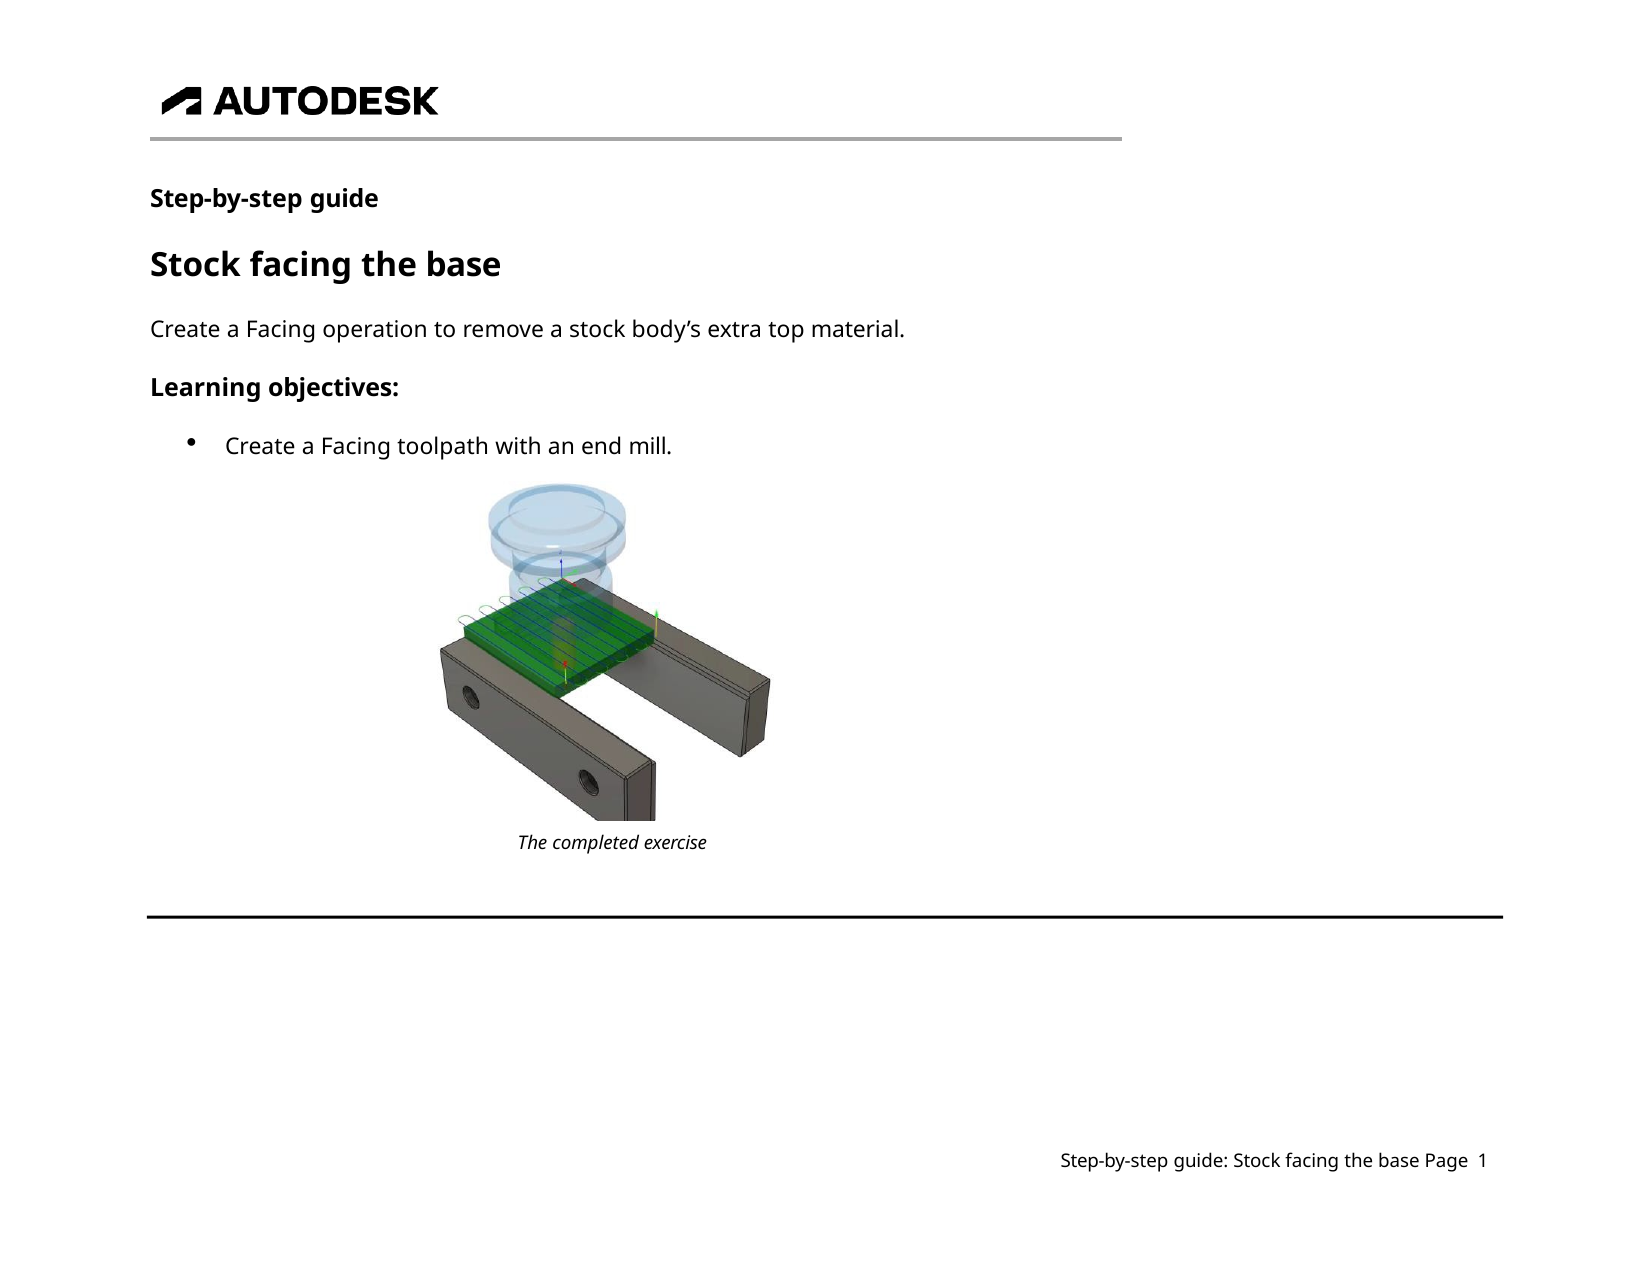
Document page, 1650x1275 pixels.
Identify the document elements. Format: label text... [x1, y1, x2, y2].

text_box The completed exercise [515, 830, 728, 854]
slide_number Step-by-step guide: Stock facing the base Page 3 [1058, 1145, 1509, 1275]
picture [161, 86, 439, 115]
picture [437, 481, 775, 822]
text_box Step-by-step guide Stock facing the base Create a Facing operation to remove a stock body’s extra top material. Learning objectives: Create a Facing toolpath with an end mill. [147, 180, 909, 459]
text_box [146, 915, 1504, 919]
